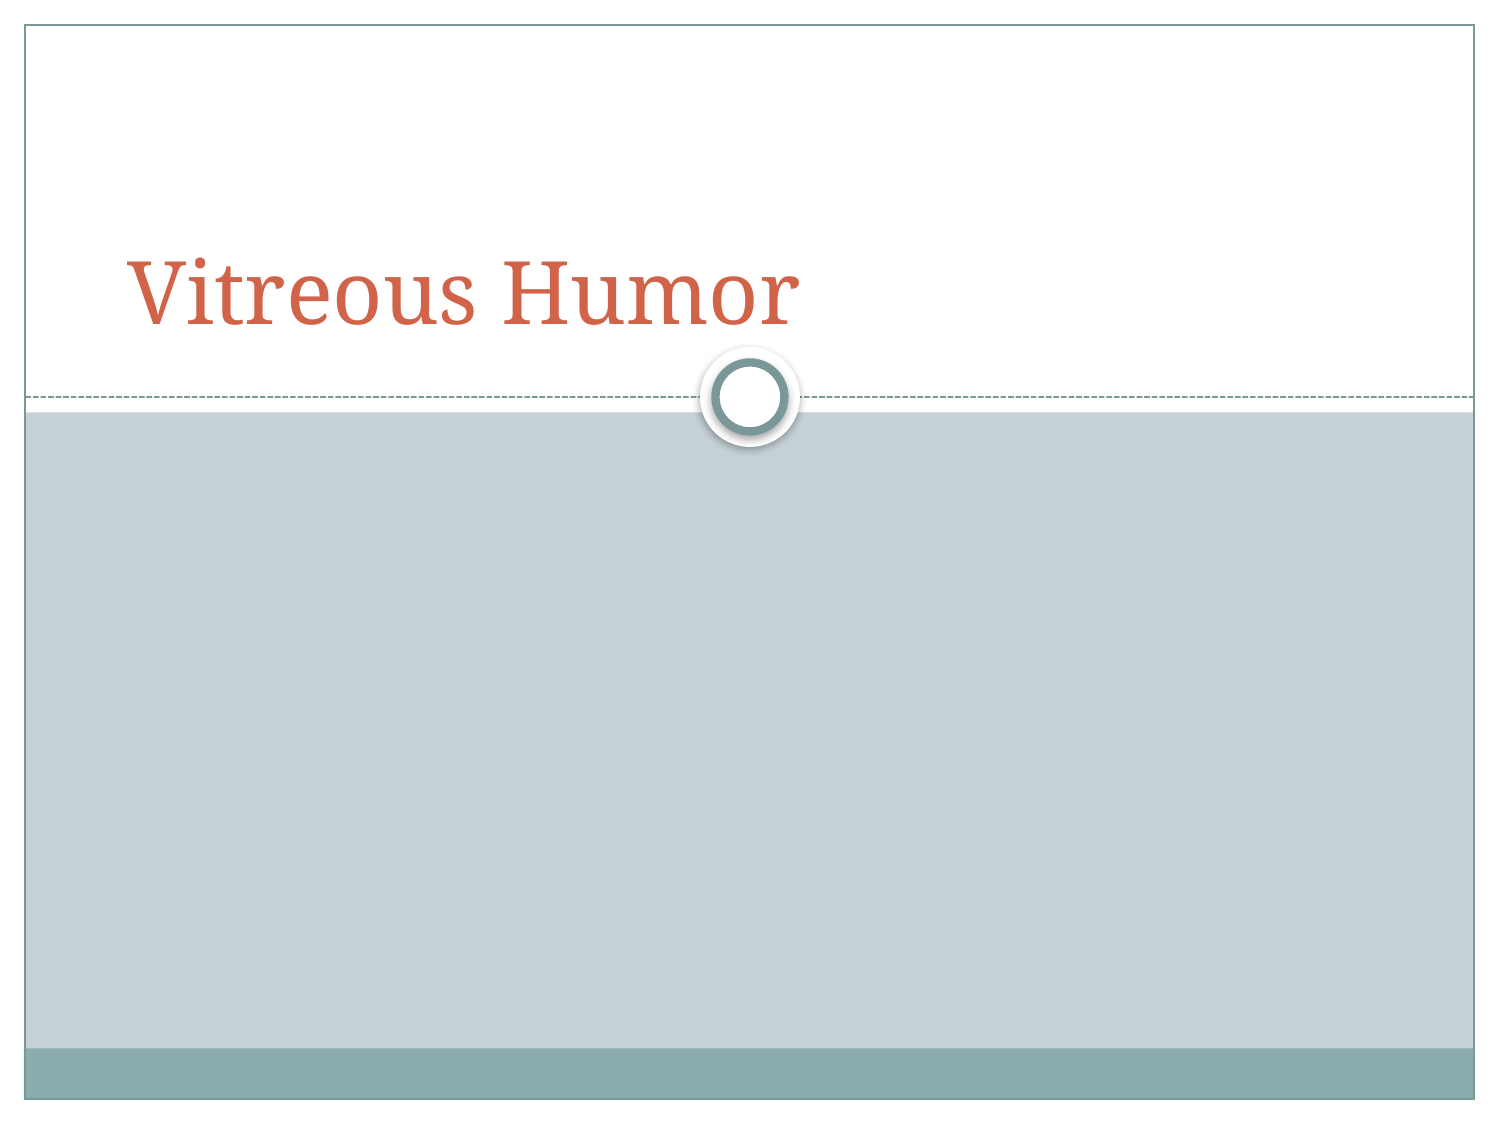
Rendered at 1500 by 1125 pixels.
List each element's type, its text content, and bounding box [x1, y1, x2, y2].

title Vitreous Humor [112, 62, 1388, 350]
